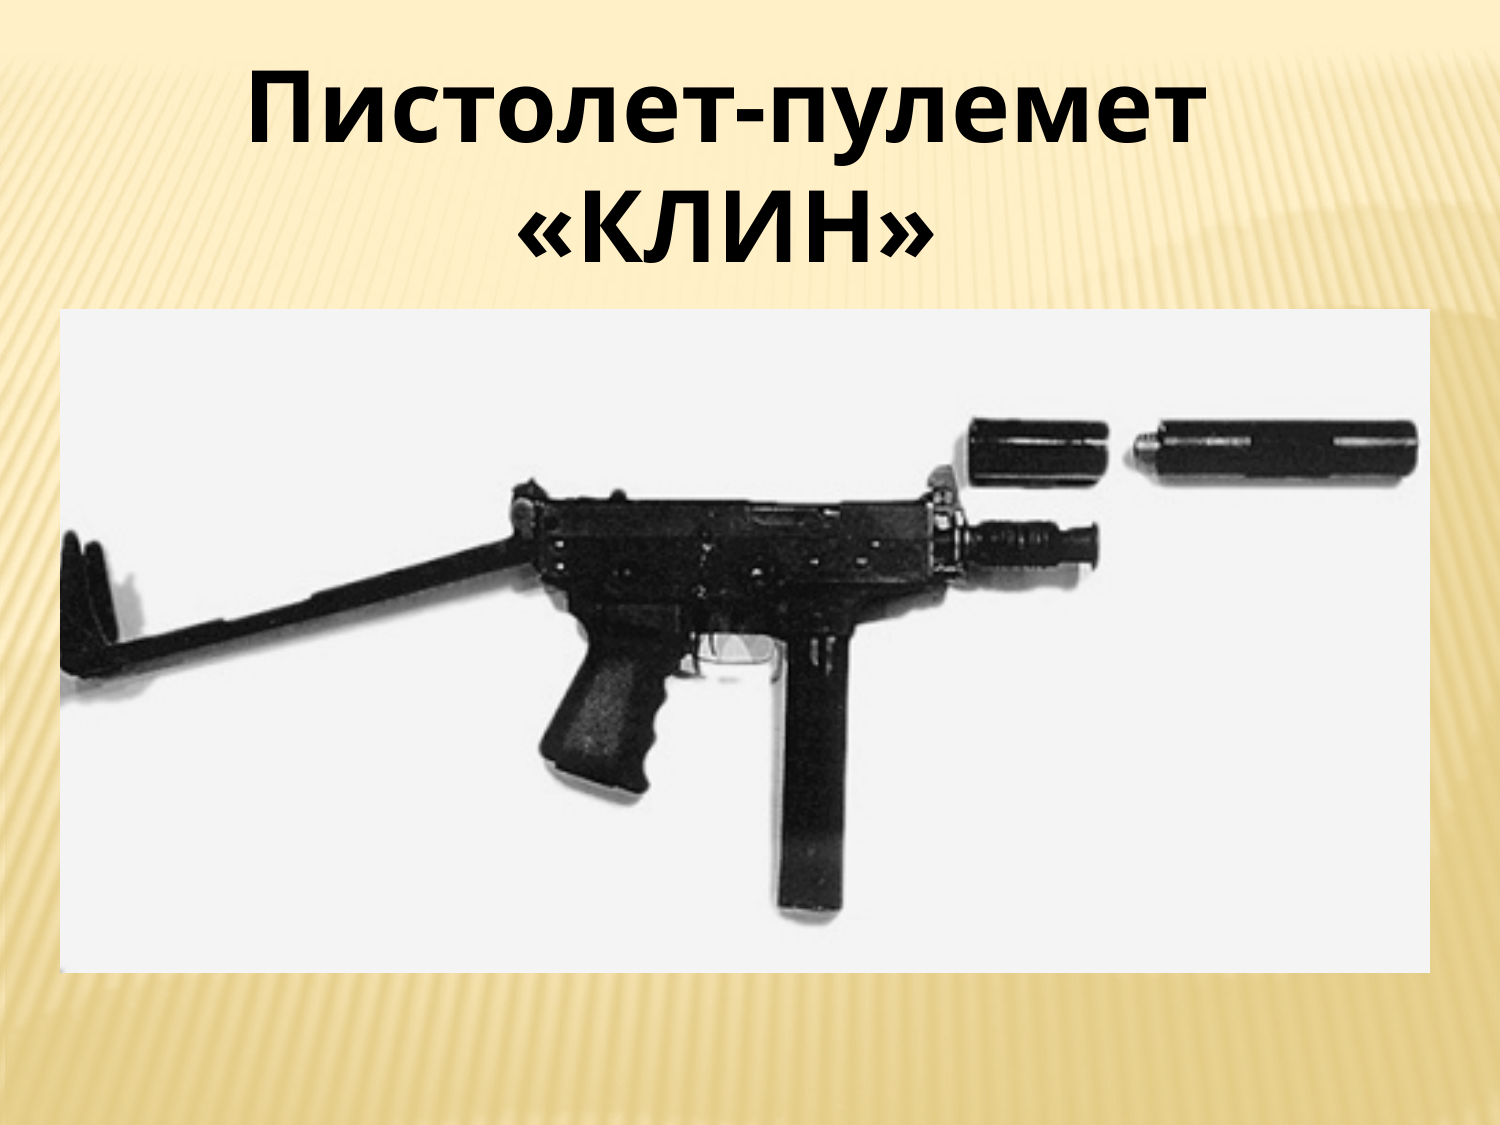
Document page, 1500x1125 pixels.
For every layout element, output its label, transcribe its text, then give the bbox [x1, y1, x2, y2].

text_box Пистолет-пулемет «КЛИН» [105, 35, 1348, 290]
picture [59, 309, 1431, 973]
